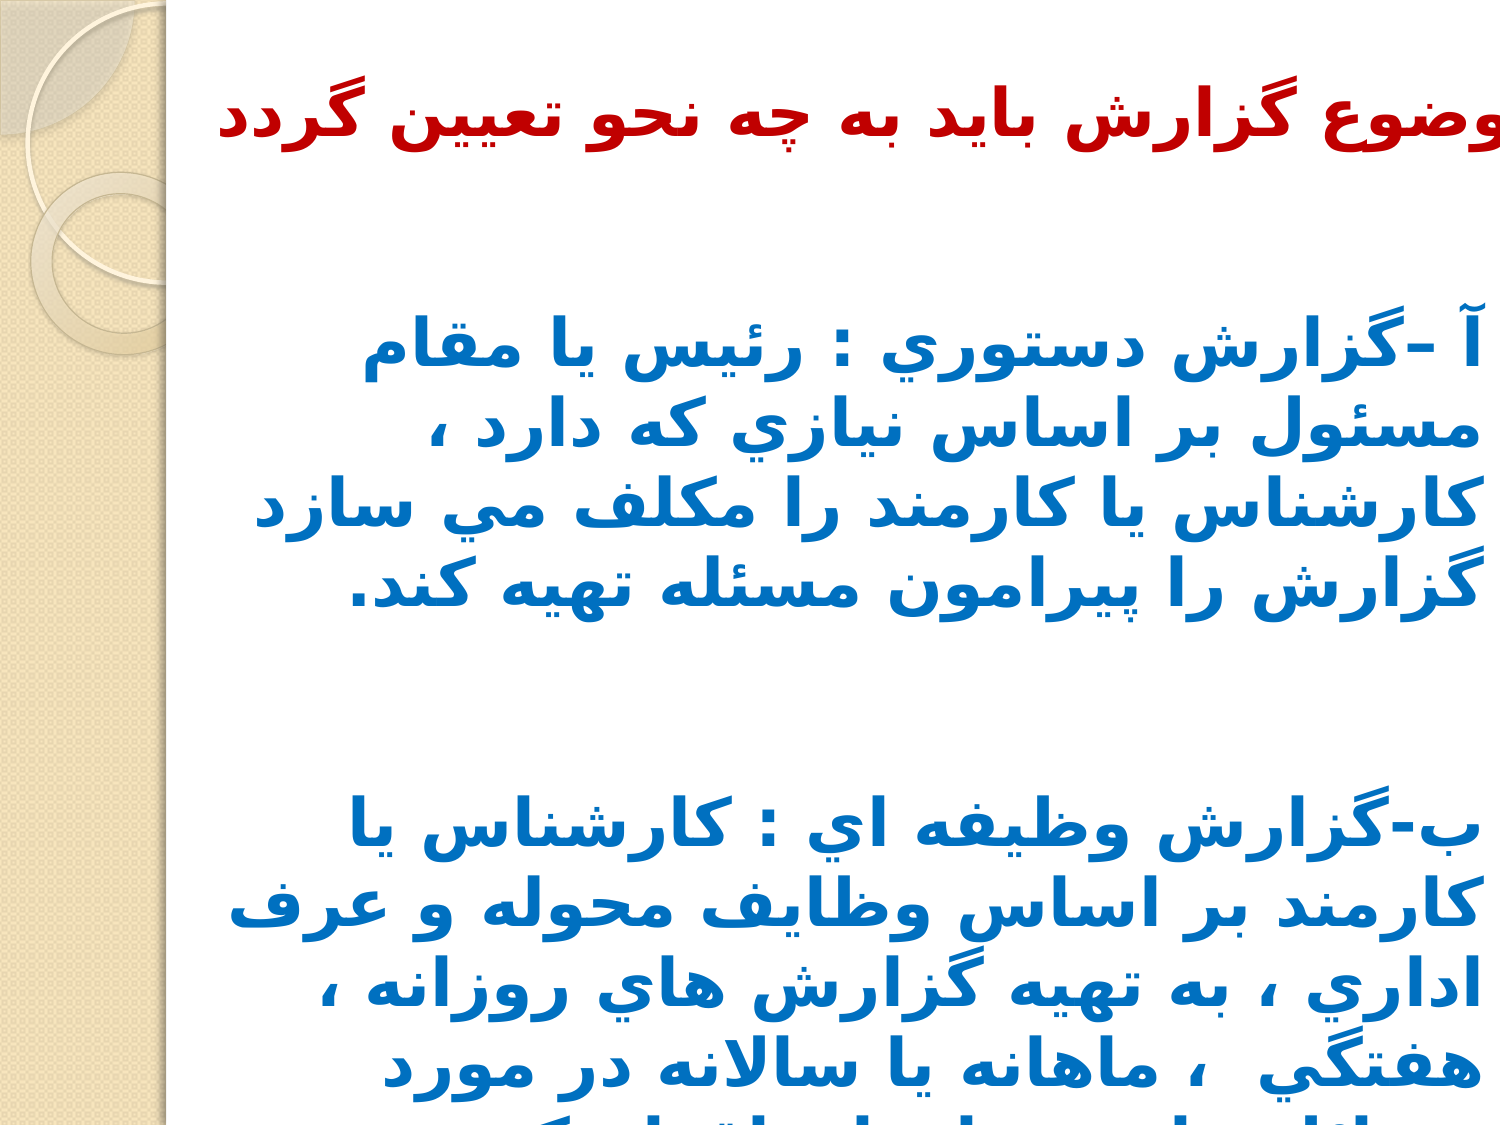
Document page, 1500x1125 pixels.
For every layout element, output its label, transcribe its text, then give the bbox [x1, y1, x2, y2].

text_box موضوع گزارش بايد به چه نحو تعيين گردد [201, 62, 1500, 158]
text_box آ –گزارش دستوري : رئيس يا مقام مسئول بر اساس نيازي كه دارد ، كارشناس يا كارمند را مكلف مي سازد گزارش را پيرامون مسئله تهيه كند. ب-گزارش وظيفه اي : كارشناس يا كارمند بر اساس وظايف محوله و عرف اداري ، به تهيه گزارش هاي روزانه ، هفتگي ، ماهانه يا سالانه در مورد مسائل جاري سازمان اقدام كند [149, 212, 1500, 1125]
